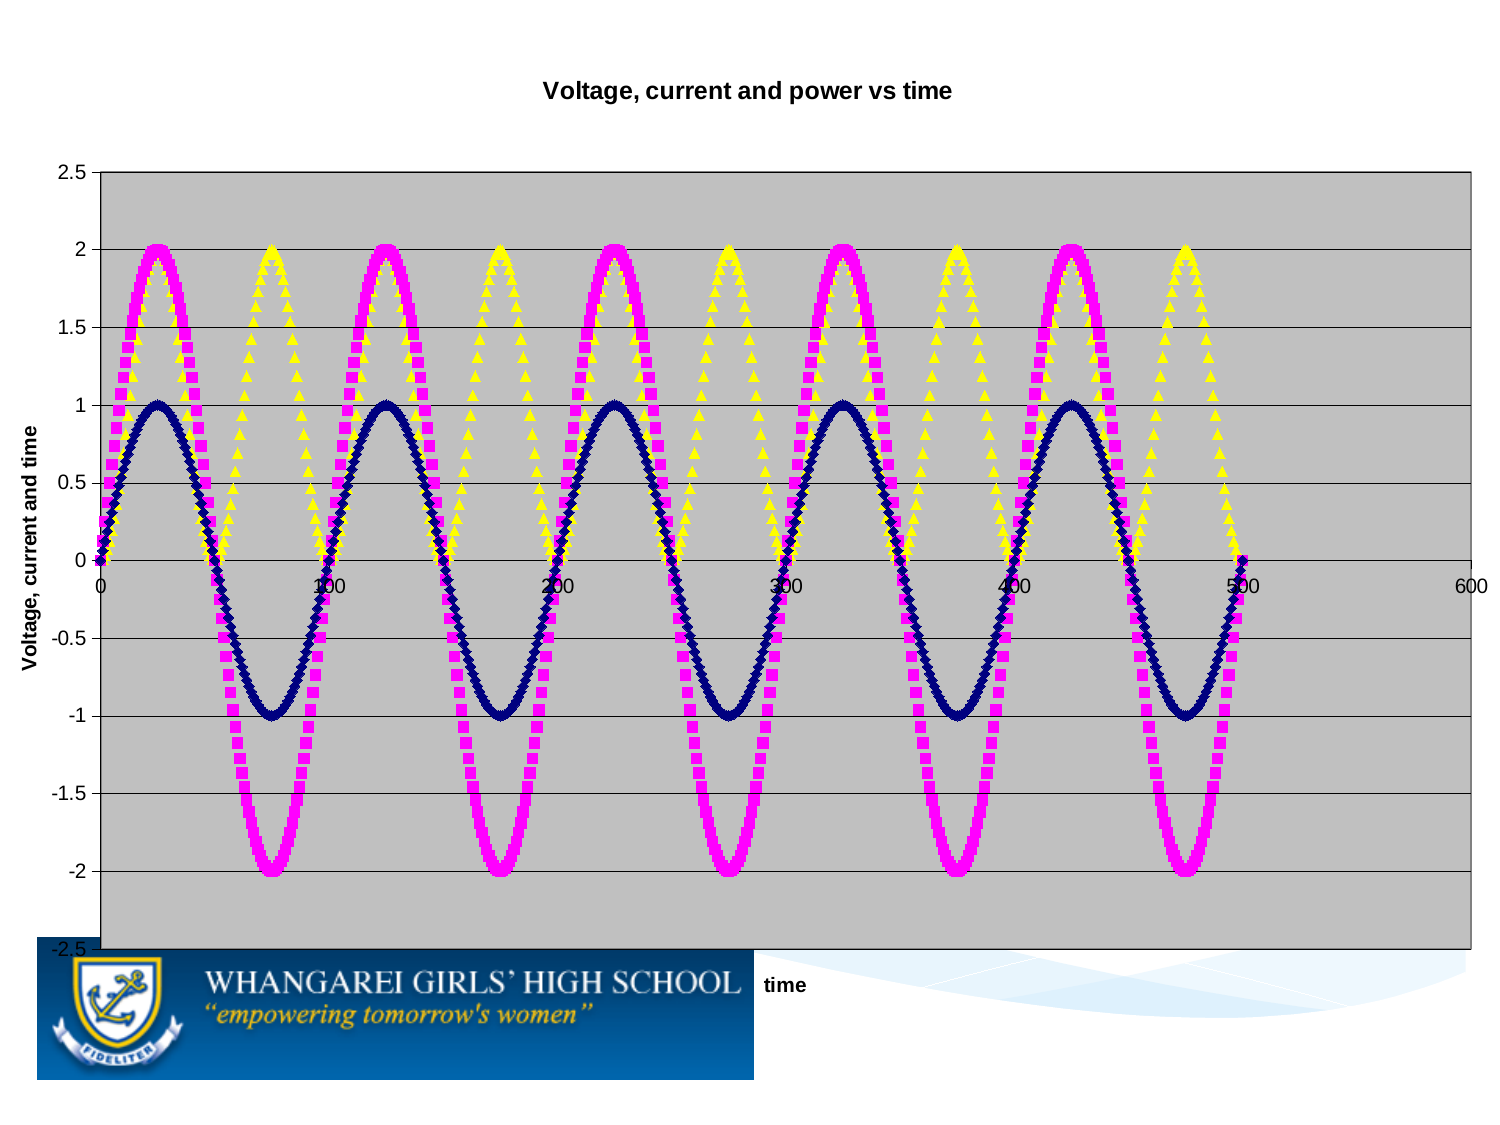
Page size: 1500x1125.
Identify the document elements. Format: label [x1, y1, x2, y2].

picture [37, 1024, 754, 1080]
chart [0, 49, 1500, 1024]
